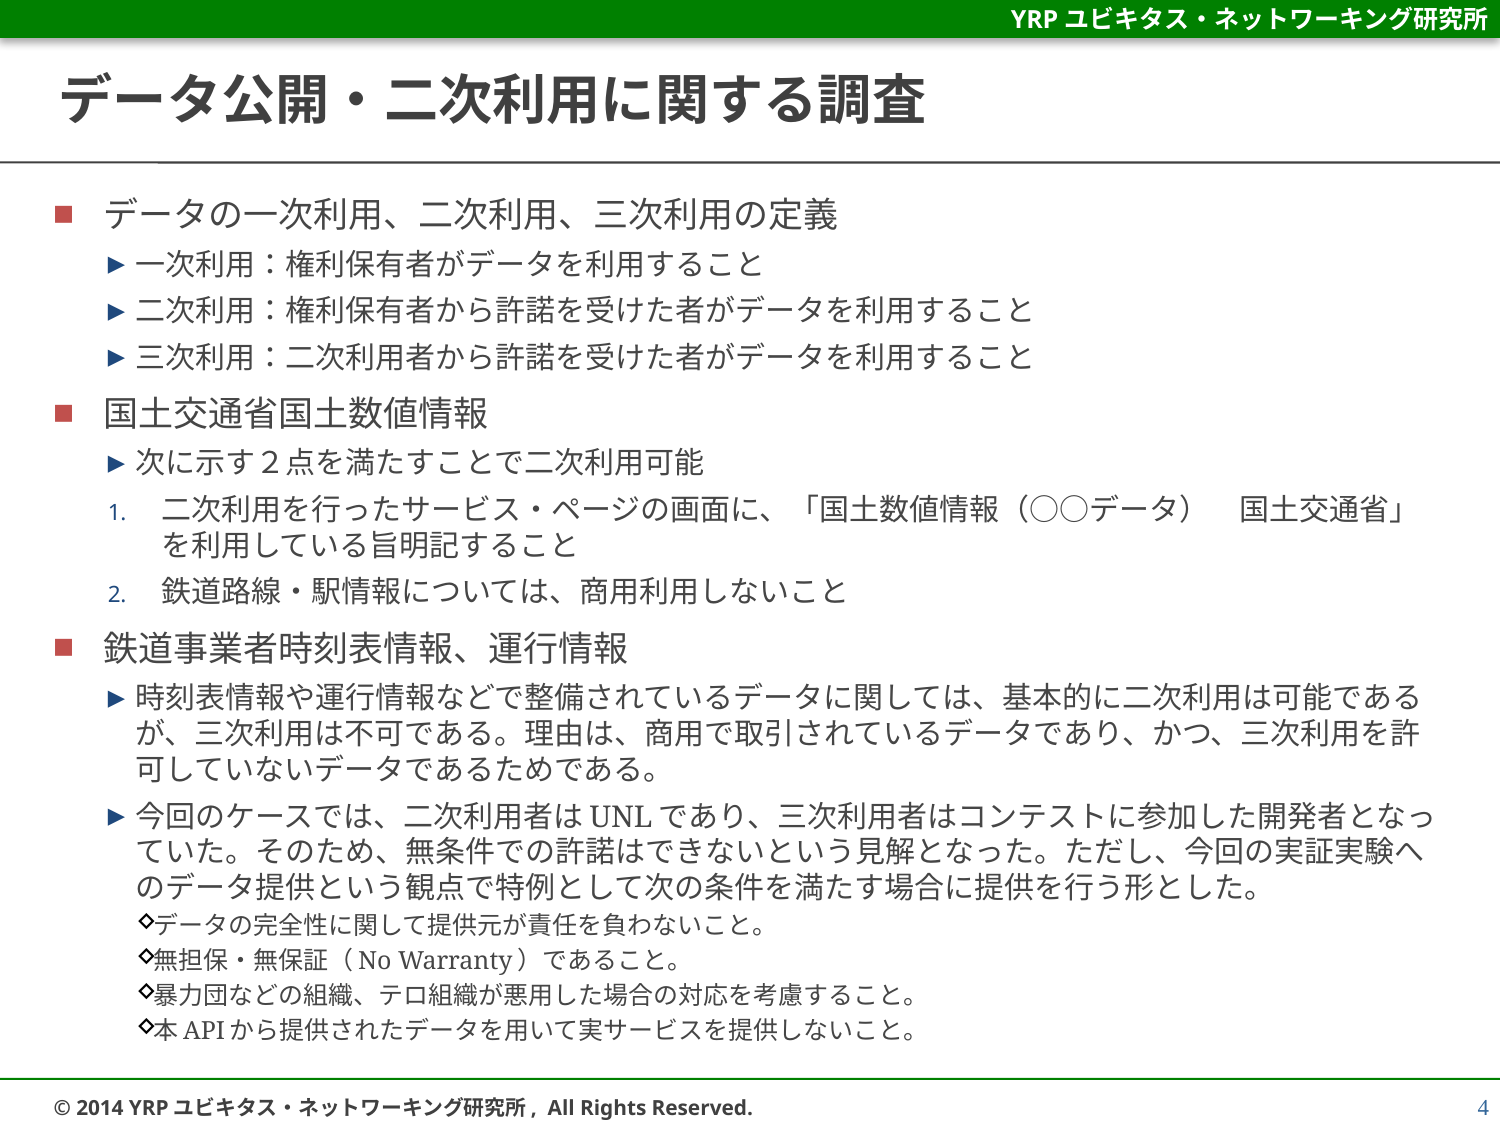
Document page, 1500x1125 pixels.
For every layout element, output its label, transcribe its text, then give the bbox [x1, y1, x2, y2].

slide_number 4 [1438, 1082, 1500, 1125]
list データの一次利用、二次利用、三次利用の定義 一次利用：権利保有者がデータを利用すること 二次利用：権利保有者から許諾を受けた者がデータを利用すること 三次利用：二次利用者から許諾を受けた者がデータを利用すること 国土交通省国土数値情報 次に示す２点を満たすことで二次利用可能 二次利用を行ったサービス・ページの画面に、「国土数値情報（○○データ） 国土交通省」を利用している旨明記すること 鉄道路線・駅情報については、商用利用しないこと 鉄道事業者時刻表情報、運行情報 時刻表情報や運行情報などで整備されているデータに関しては、基本的に二次利用は可能であるが、三次利用は不可である。理由は、商用で取引されているデータであり、かつ、三次利用を許可していないデータであるためである。 今回のケースでは、二次利用者はUNLであり、三次利用者はコンテストに参加した開発者となっていた。そのため、無条件での許諾はできないという見解となった。ただし、今回の実証実験へのデータ提供という観点で特例として次の条件を満たす場合に提供を行う形とした。 データの完全性に関して提供元が責任を負わないこと。 無担保・無保証（No Warranty）であること。 暴力団などの組織、テロ組織が悪用した場合の対応を考慮すること。 本APIから提供されたデータを用いて実サービスを提供しないこと。 [52, 187, 1439, 1052]
title データ公開・二次利用に関する調査 [58, 49, 1443, 146]
